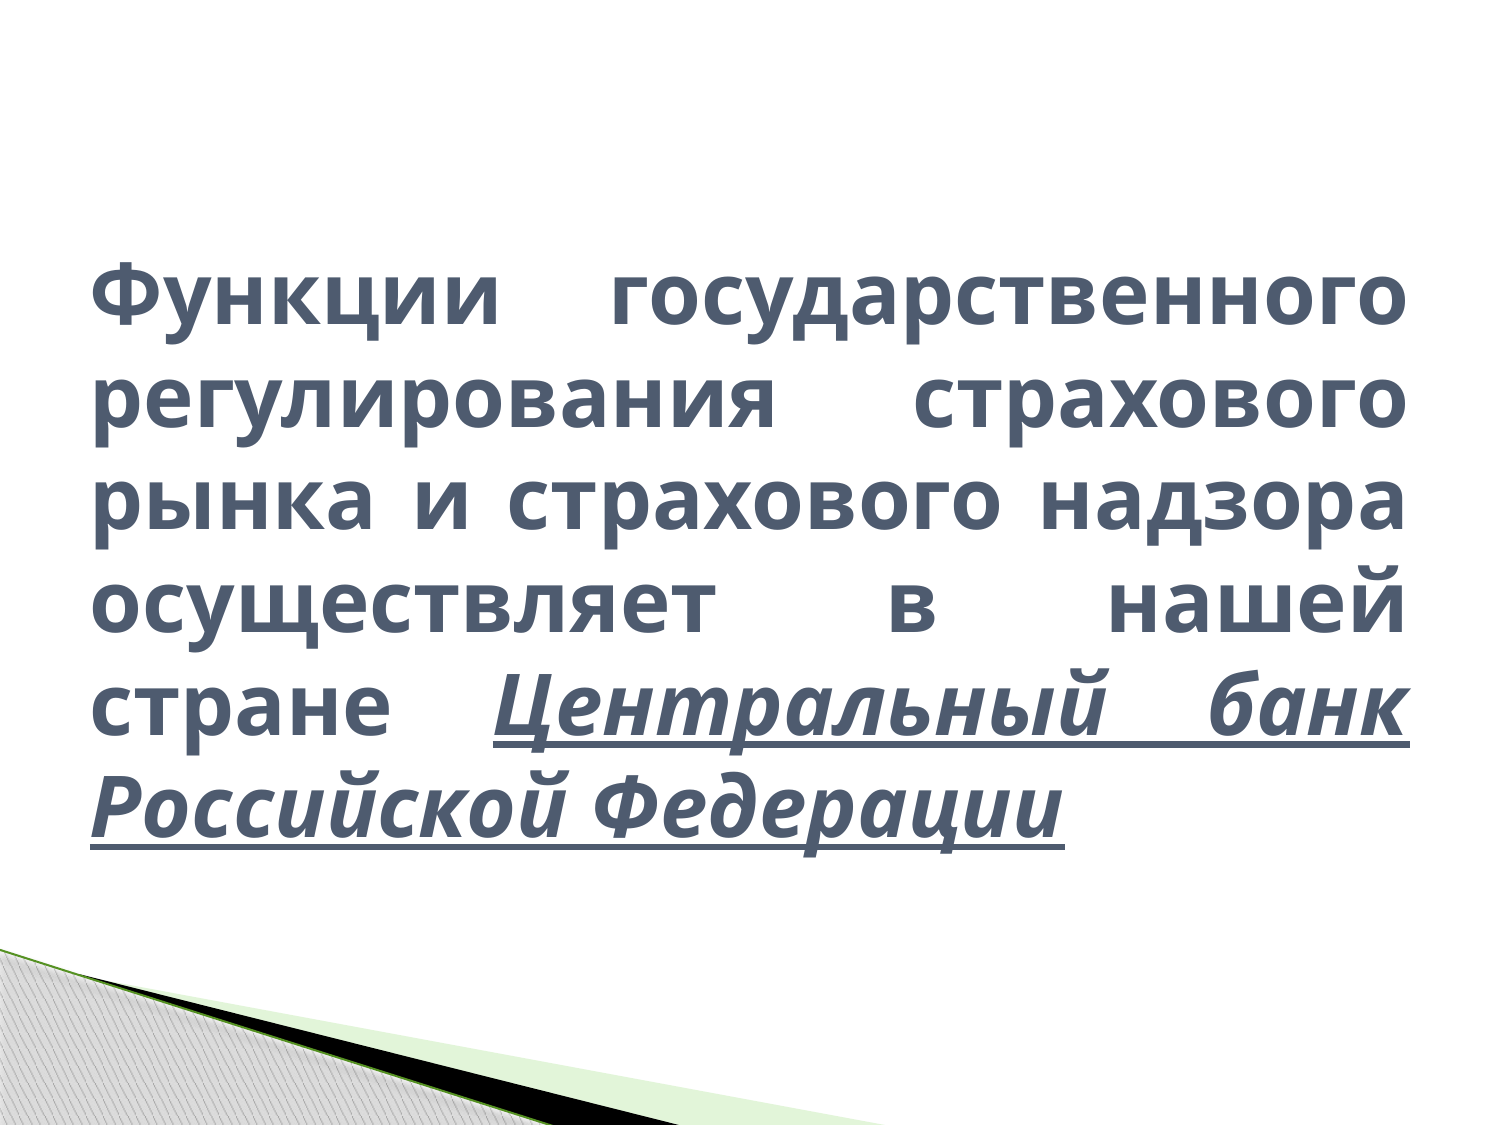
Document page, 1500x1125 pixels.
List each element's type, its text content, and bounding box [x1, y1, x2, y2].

title Функции государственного регулирования страхового рынка и страхового надзора осуществляет в нашей стране Центральный банк Российской Федерации [75, 231, 1425, 870]
